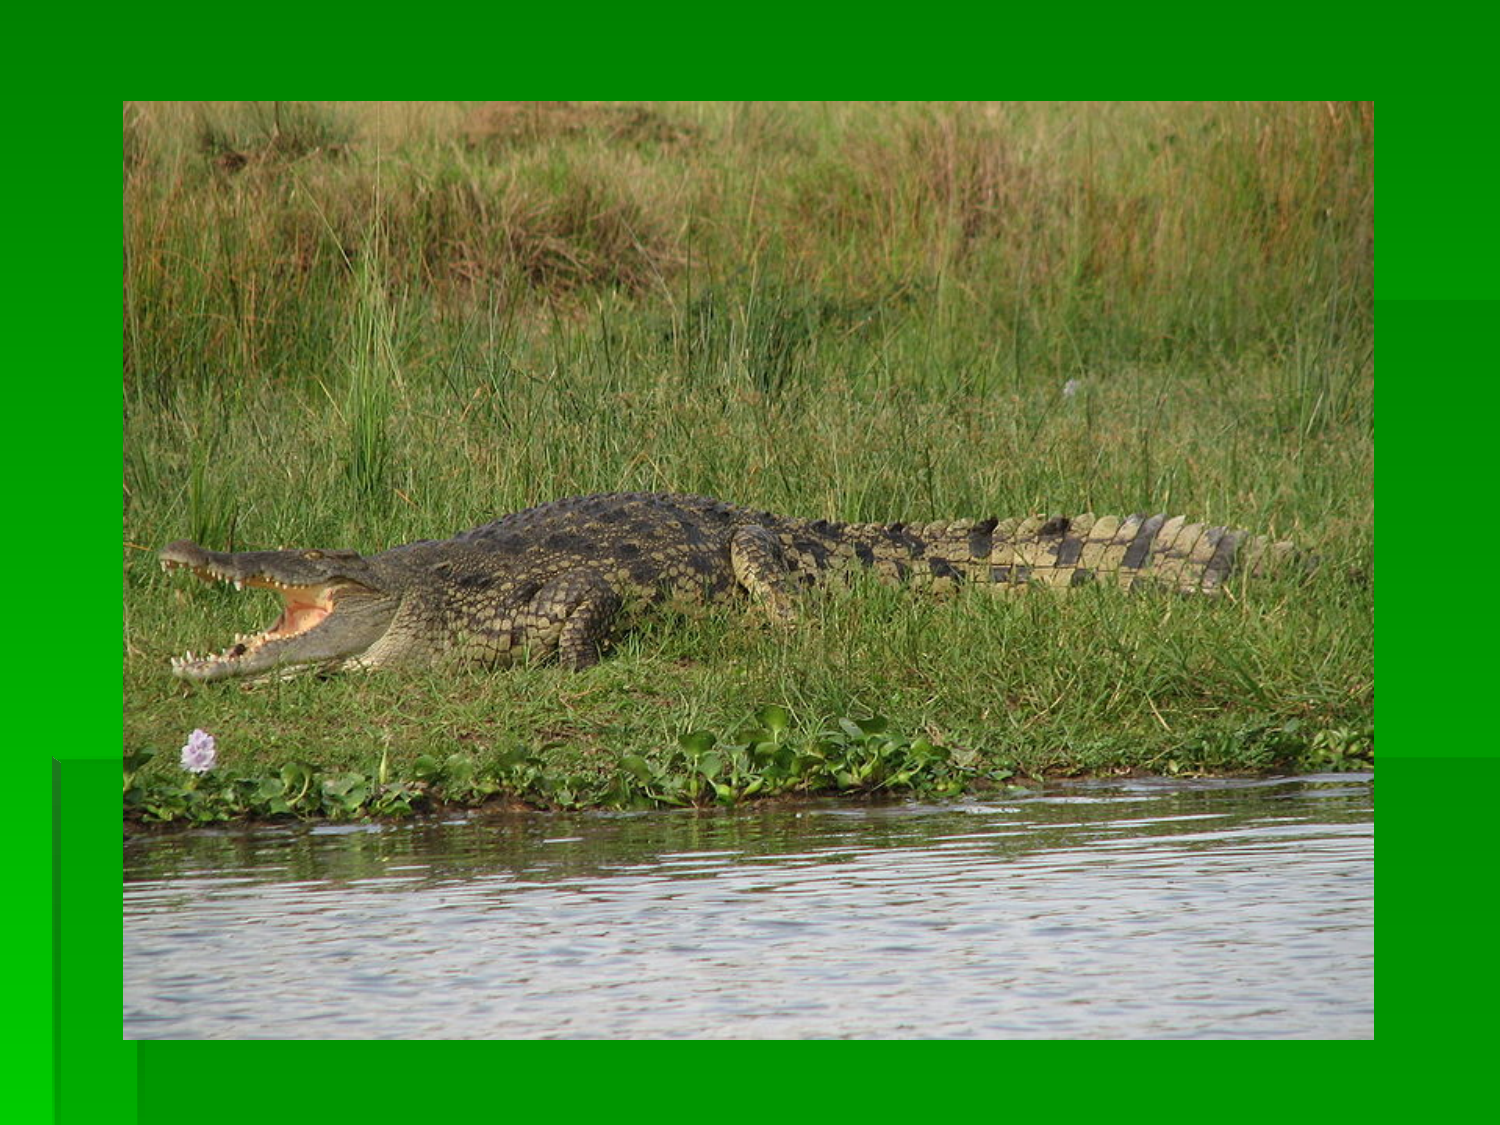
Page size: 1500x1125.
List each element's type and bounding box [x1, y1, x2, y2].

picture [123, 101, 1375, 1040]
